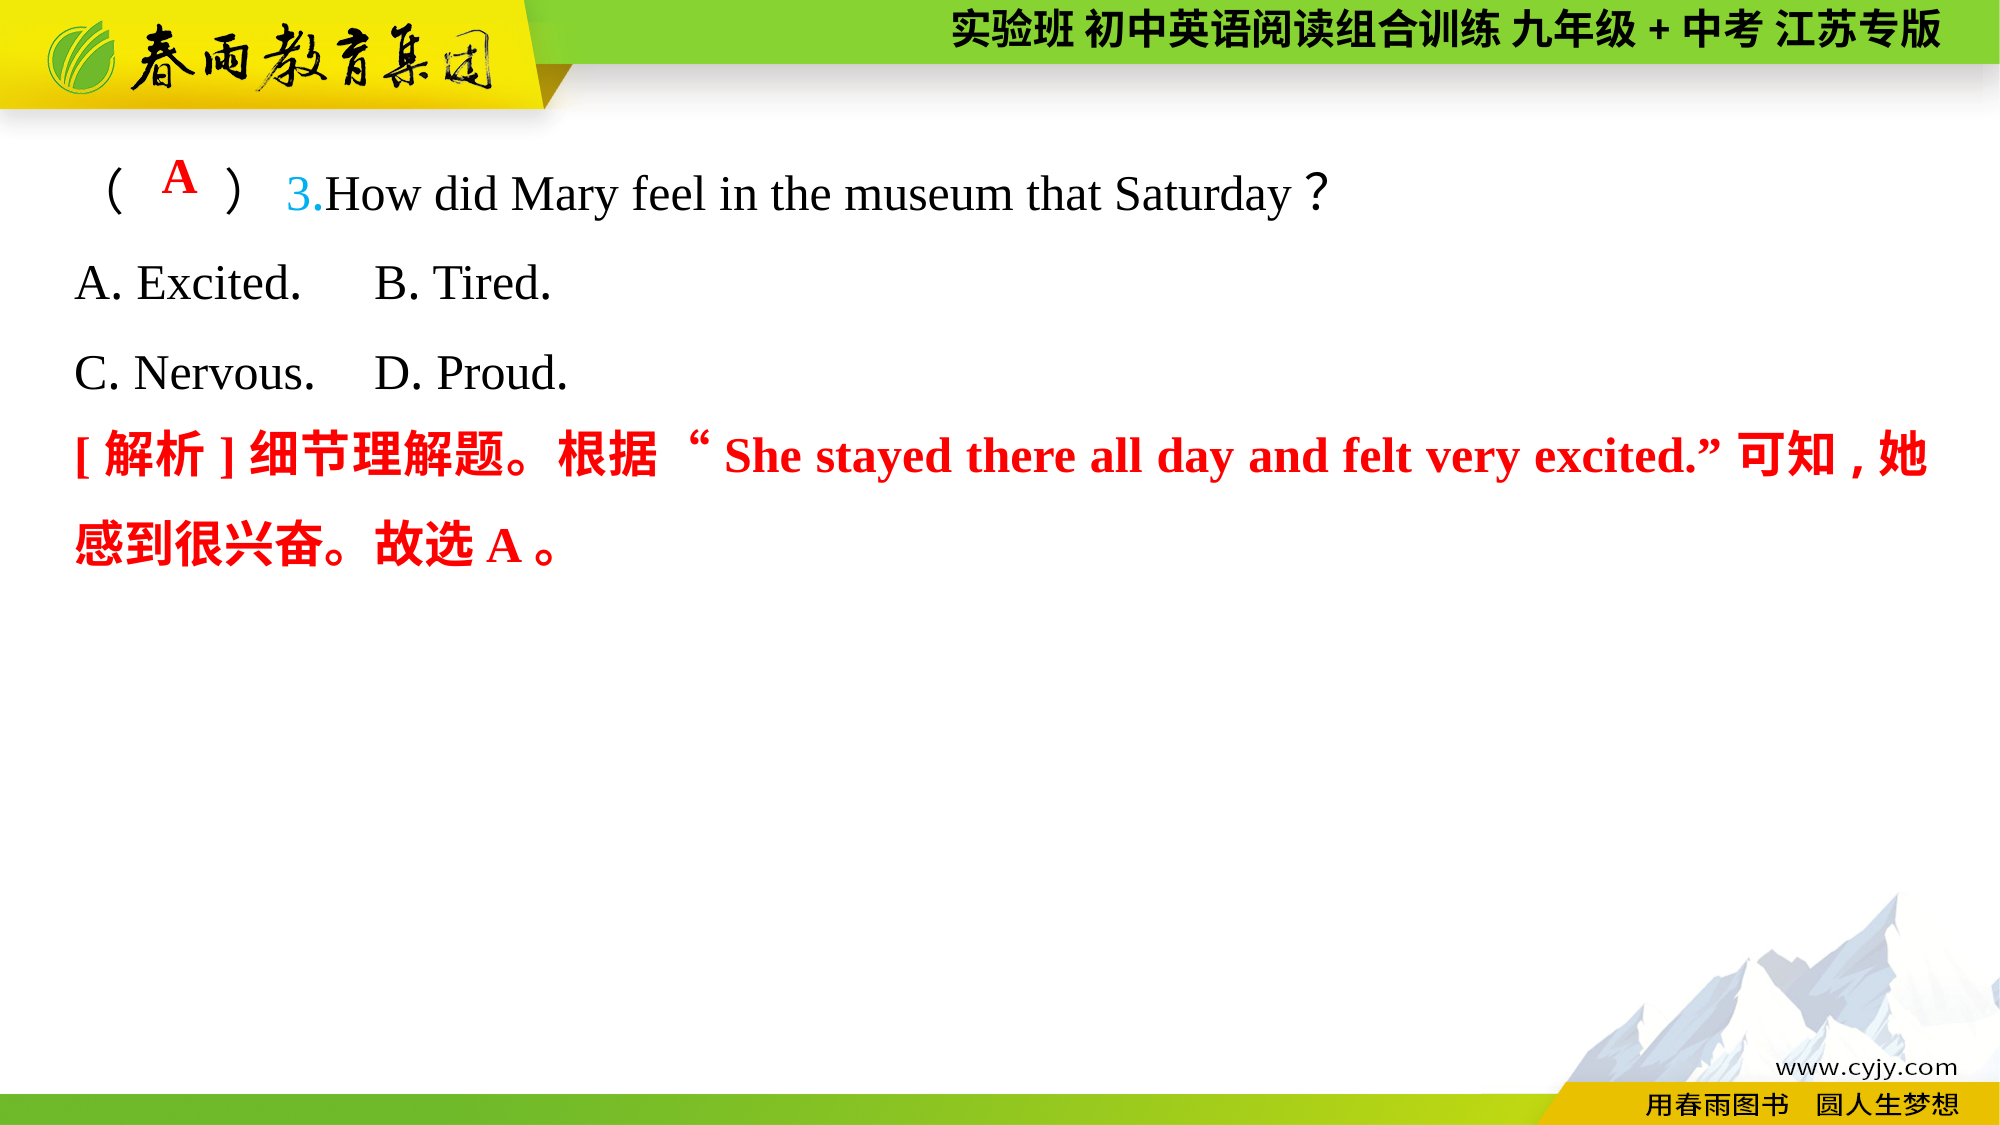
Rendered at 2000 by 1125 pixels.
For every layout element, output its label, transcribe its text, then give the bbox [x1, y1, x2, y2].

text_box [解析]细节理解题。根据“She stayed there all day and felt very excited.”可知,她感到很兴奋。故选A。 [59, 385, 1944, 581]
list （ ）3.How did Mary feel in the museum that Saturday？ A. Excited. B. Tired. C. Nervous. D. Proud. [59, 122, 1944, 385]
text_box A [146, 136, 213, 211]
picture [0, 0, 2000, 1125]
